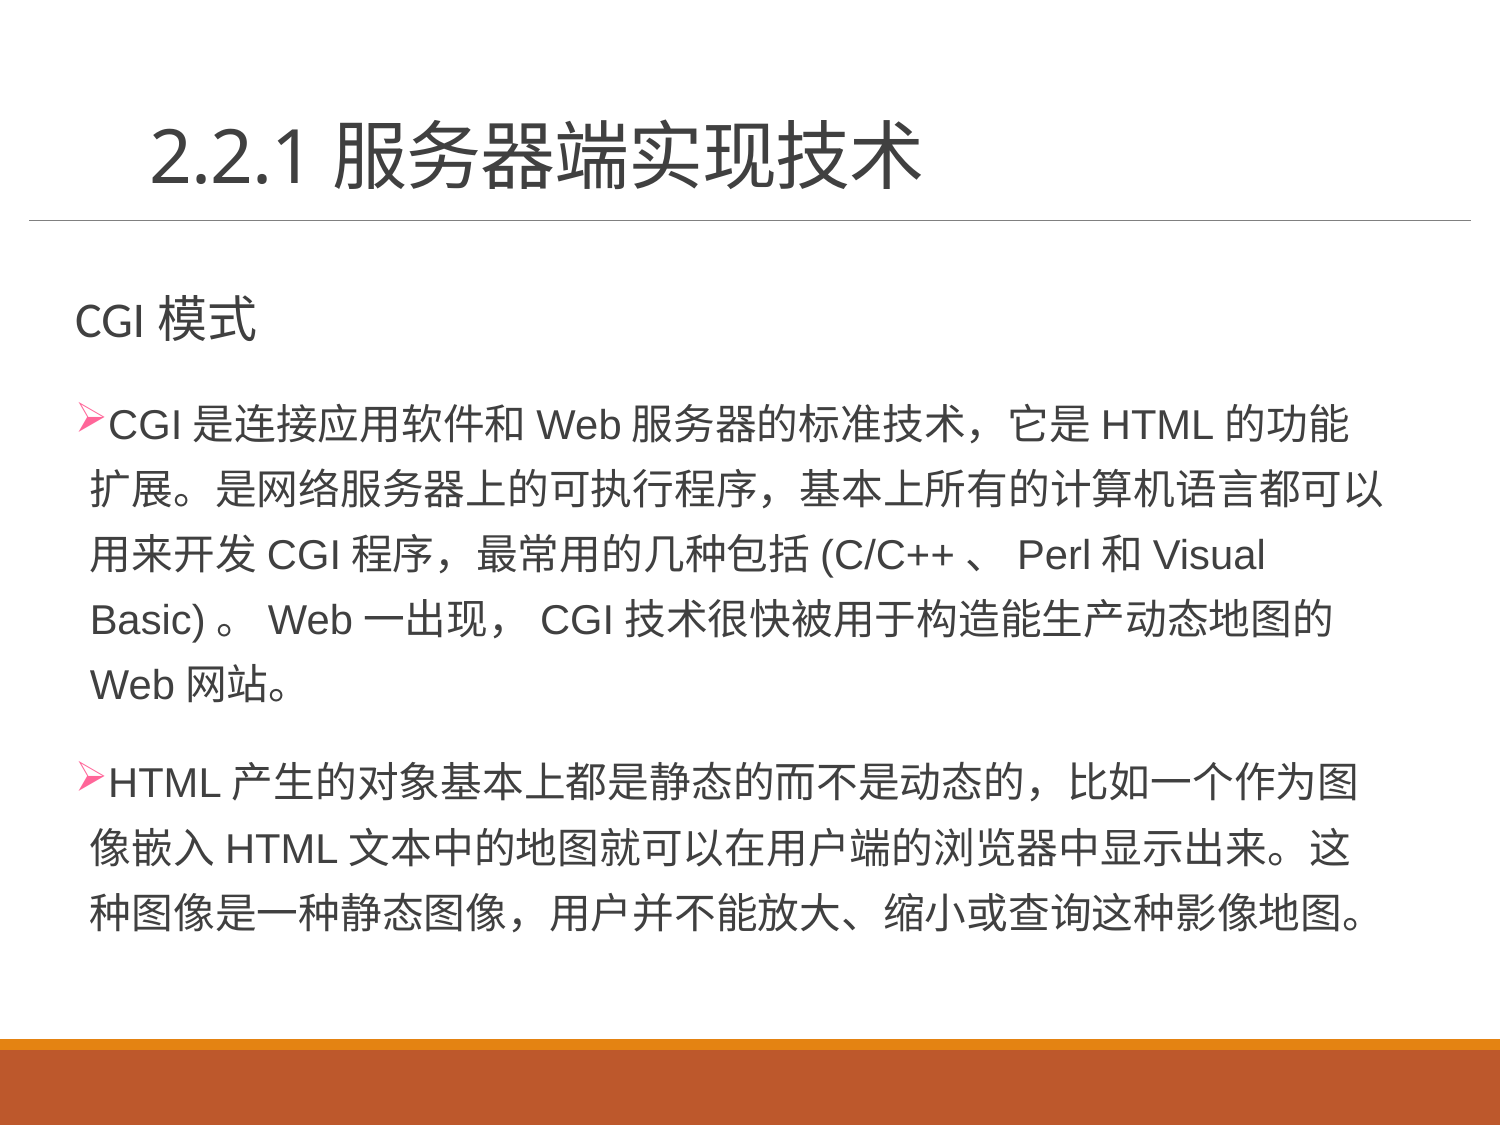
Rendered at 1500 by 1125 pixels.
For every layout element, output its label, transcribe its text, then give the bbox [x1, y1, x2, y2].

list CGI模式 CGI是连接应用软件和Web服务器的标准技术，它是HTML的功能扩展。是网络服务器上的可执行程序，基本上所有的计算机语言都可以用来开发CGI程序，最常用的几种包括(C/C++、Perl和Visual Basic)。Web一出现，CGI技术很快被用于构造能生产动态地图的Web网站。 HTML产生的对象基本上都是静态的而不是动态的，比如一个作为图像嵌入HTML文本中的地图就可以在用户端的浏览器中显示出来。这种图像是一种静态图像，用户并不能放大、缩小或查询这种影像地图。 [75, 262, 1390, 894]
title 2.2.1服务器端实现技术 [134, 47, 1373, 206]
